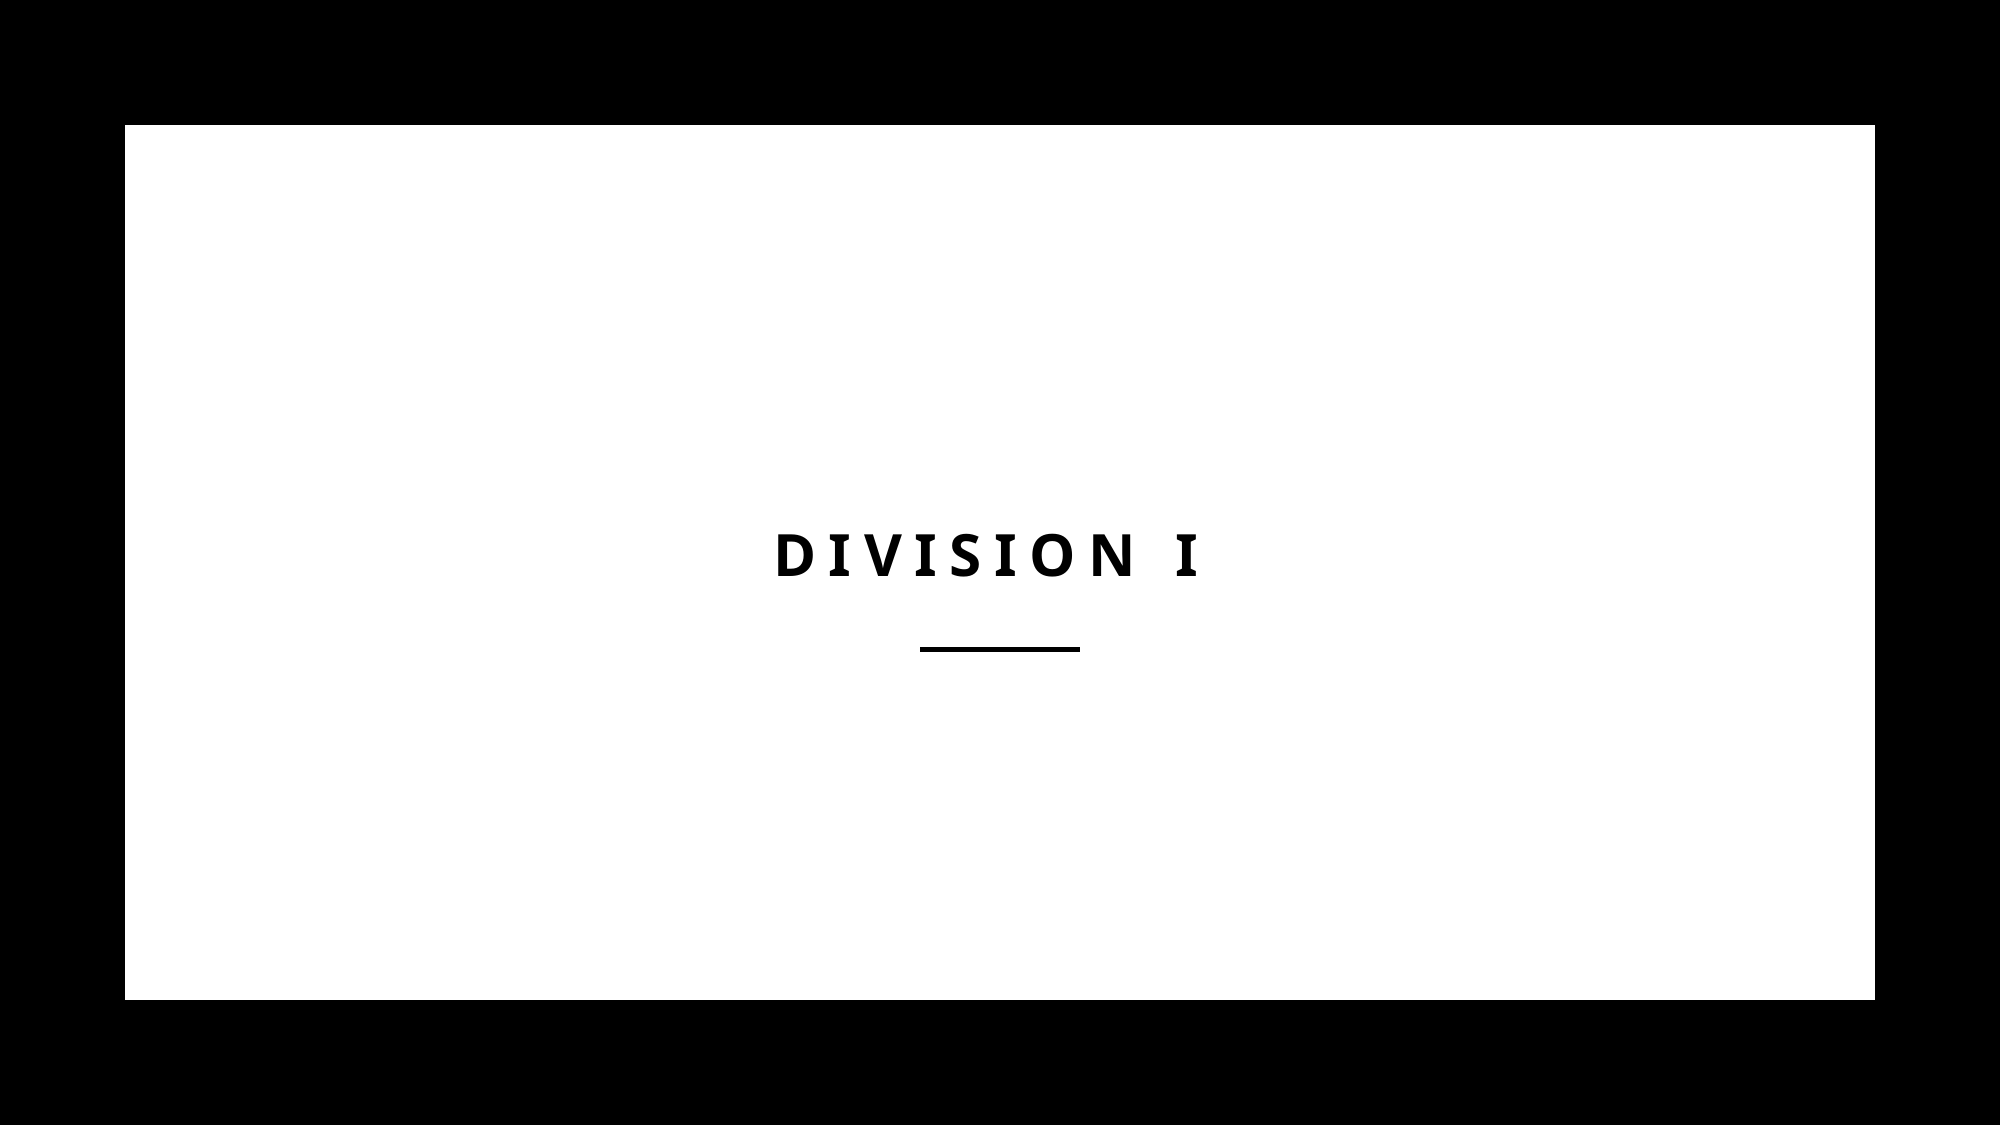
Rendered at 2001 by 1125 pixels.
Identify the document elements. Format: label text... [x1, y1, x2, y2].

title DIVISION I [375, 286, 1625, 596]
text_box [0, 0, 2000, 1125]
text_box [124, 124, 1876, 1001]
